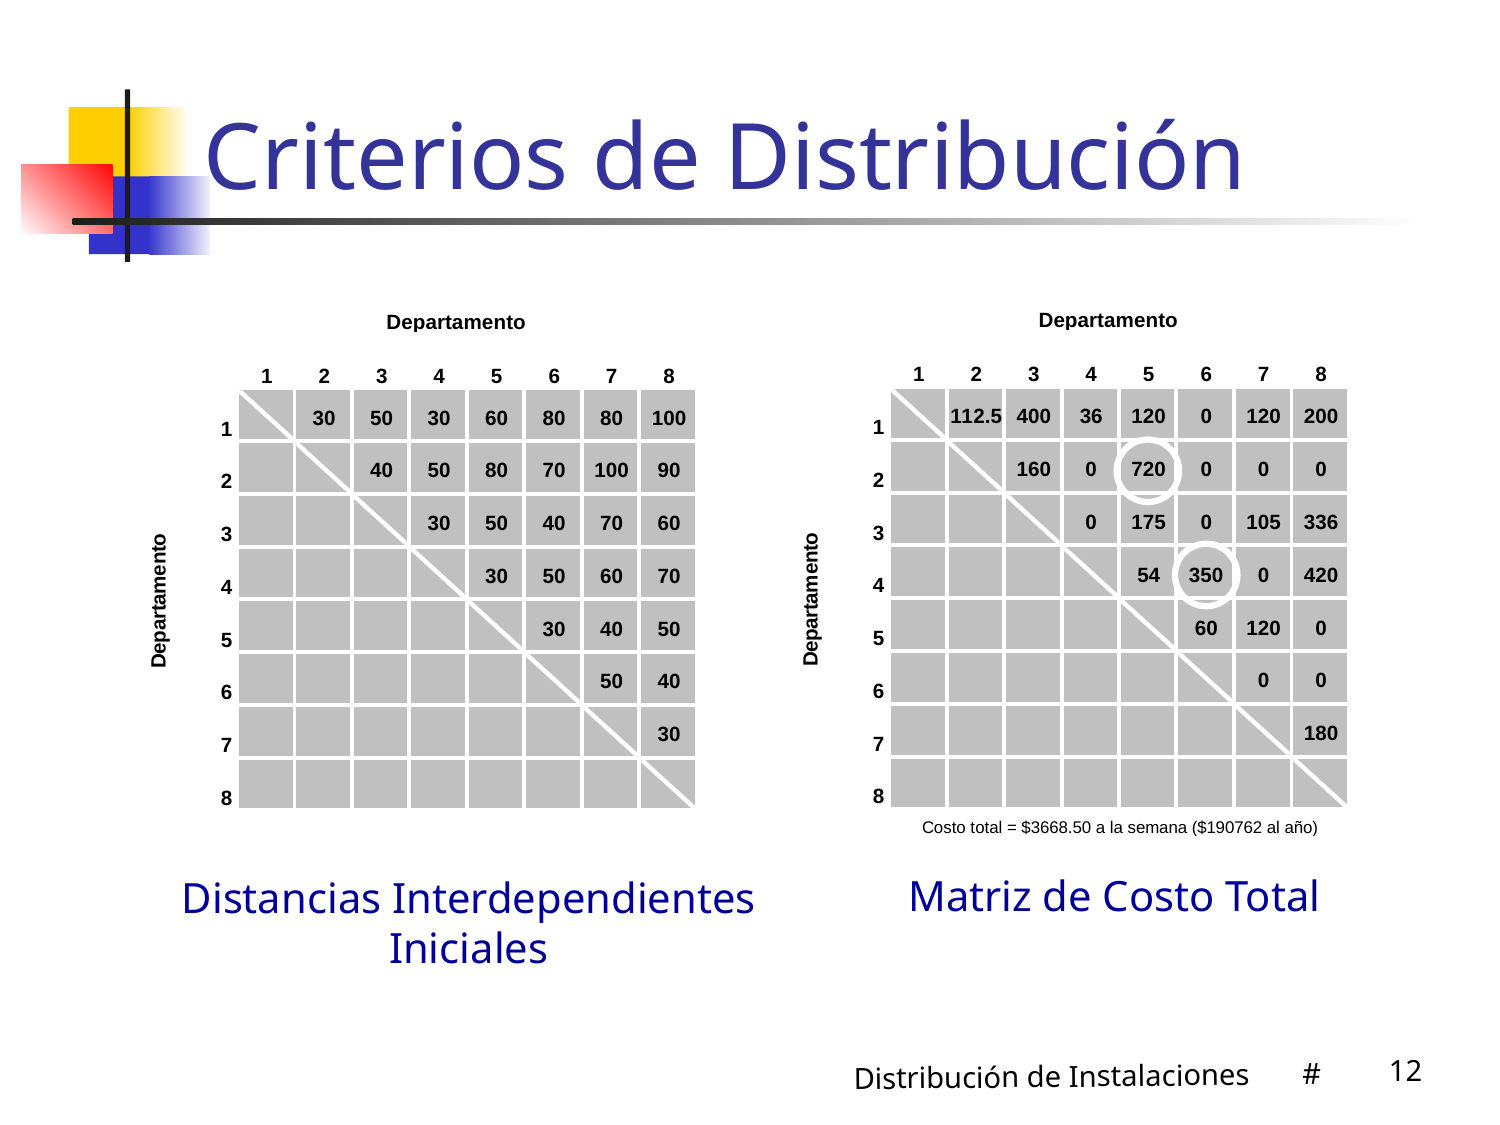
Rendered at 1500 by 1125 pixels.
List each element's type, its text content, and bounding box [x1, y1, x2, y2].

text_box Distancias Interdependientes Iniciales [167, 863, 771, 979]
slide_number 12 [1124, 1024, 1438, 1101]
picture [789, 302, 1351, 838]
picture [137, 303, 699, 812]
footer Distribución de Instalaciones # [761, 1028, 1414, 1110]
text_box Matriz de Costo Total [893, 862, 1336, 928]
title Criterios de Distribución [188, 27, 1468, 216]
